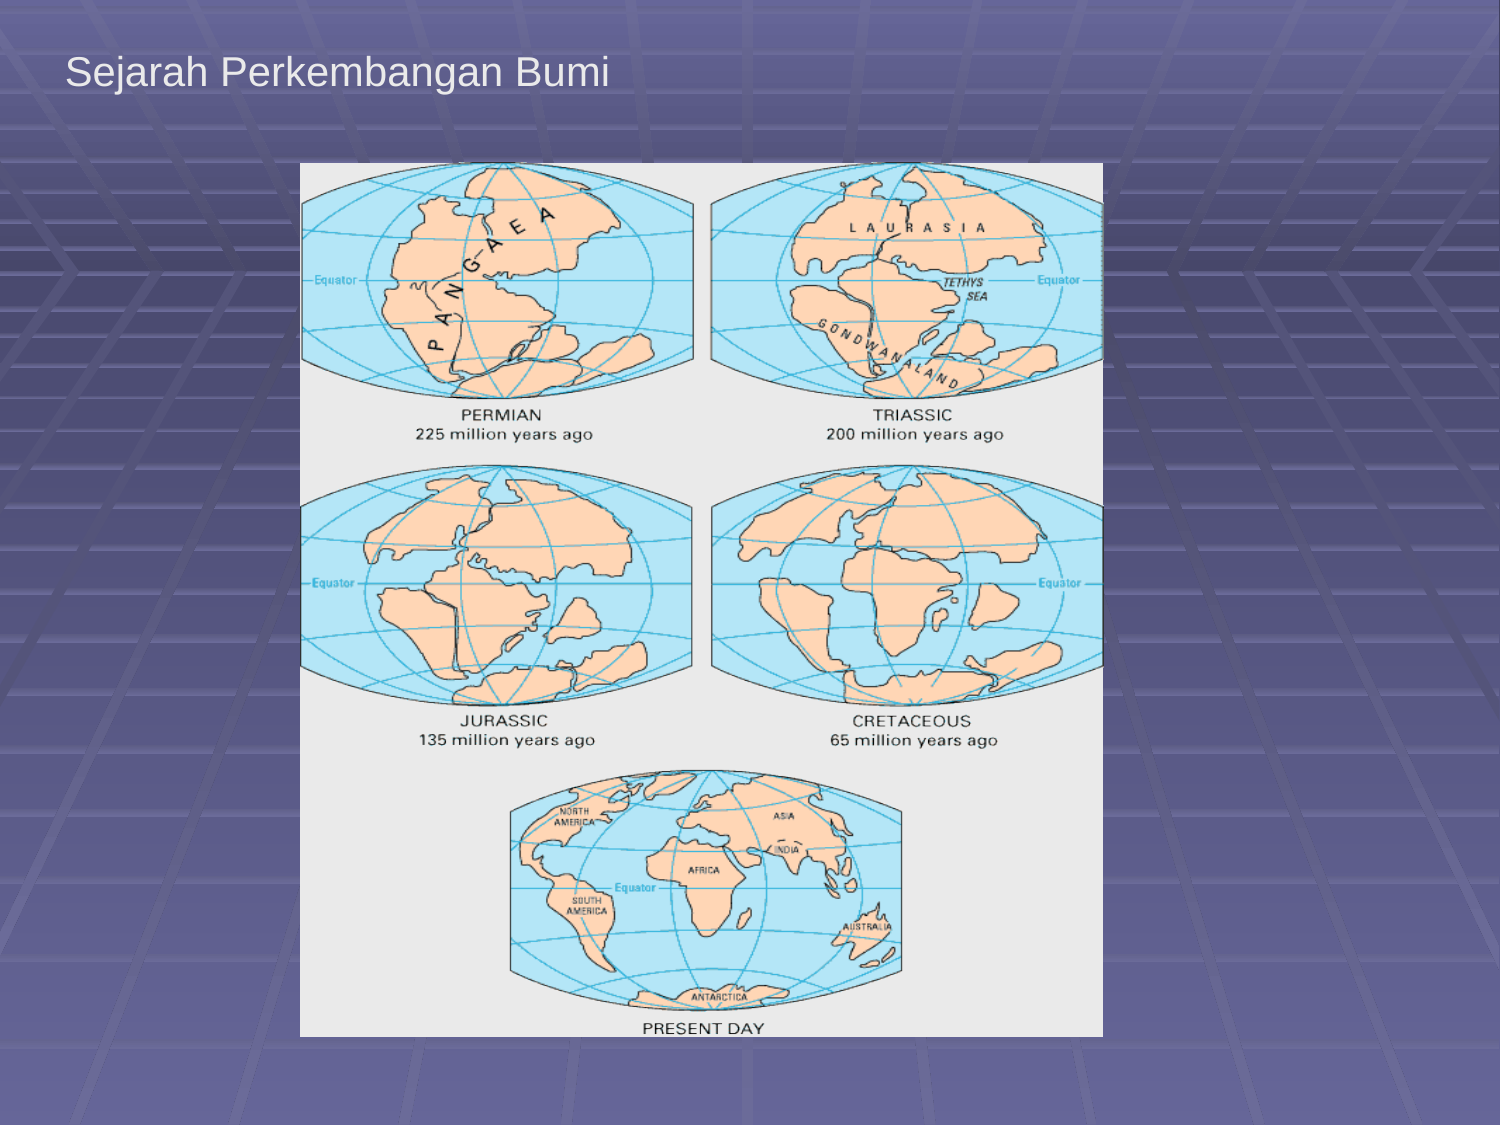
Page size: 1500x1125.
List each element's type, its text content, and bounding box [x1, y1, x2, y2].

text_box Sejarah Perkembangan Bumi [50, 37, 625, 153]
picture [299, 162, 1104, 1038]
